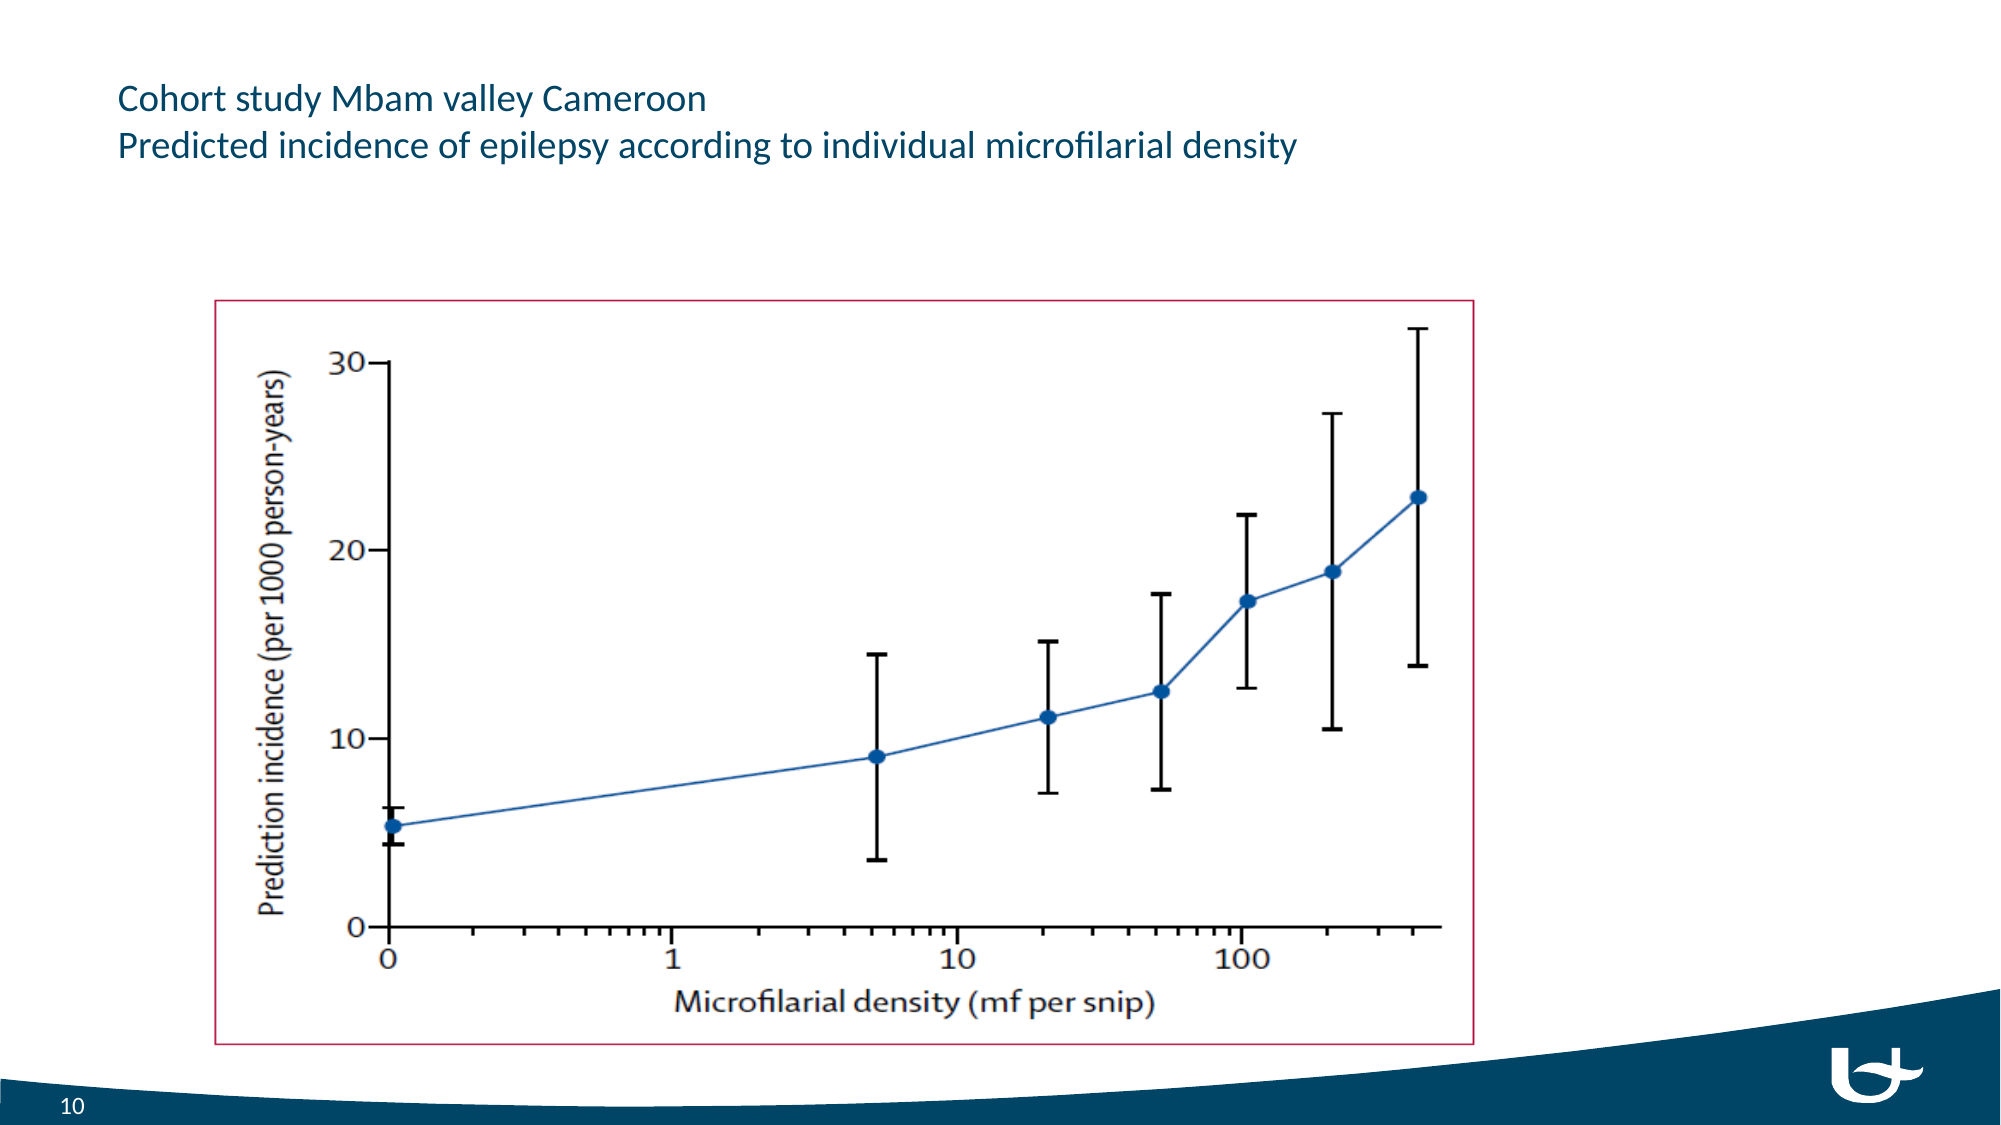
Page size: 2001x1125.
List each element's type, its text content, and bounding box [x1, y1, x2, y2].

title Cohort study Mbam valley Cameroon Predicted incidence of epilepsy according to individual microfilarial density [117, 19, 1922, 173]
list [196, 290, 1485, 1051]
slide_number 10 [0, 1083, 100, 1125]
